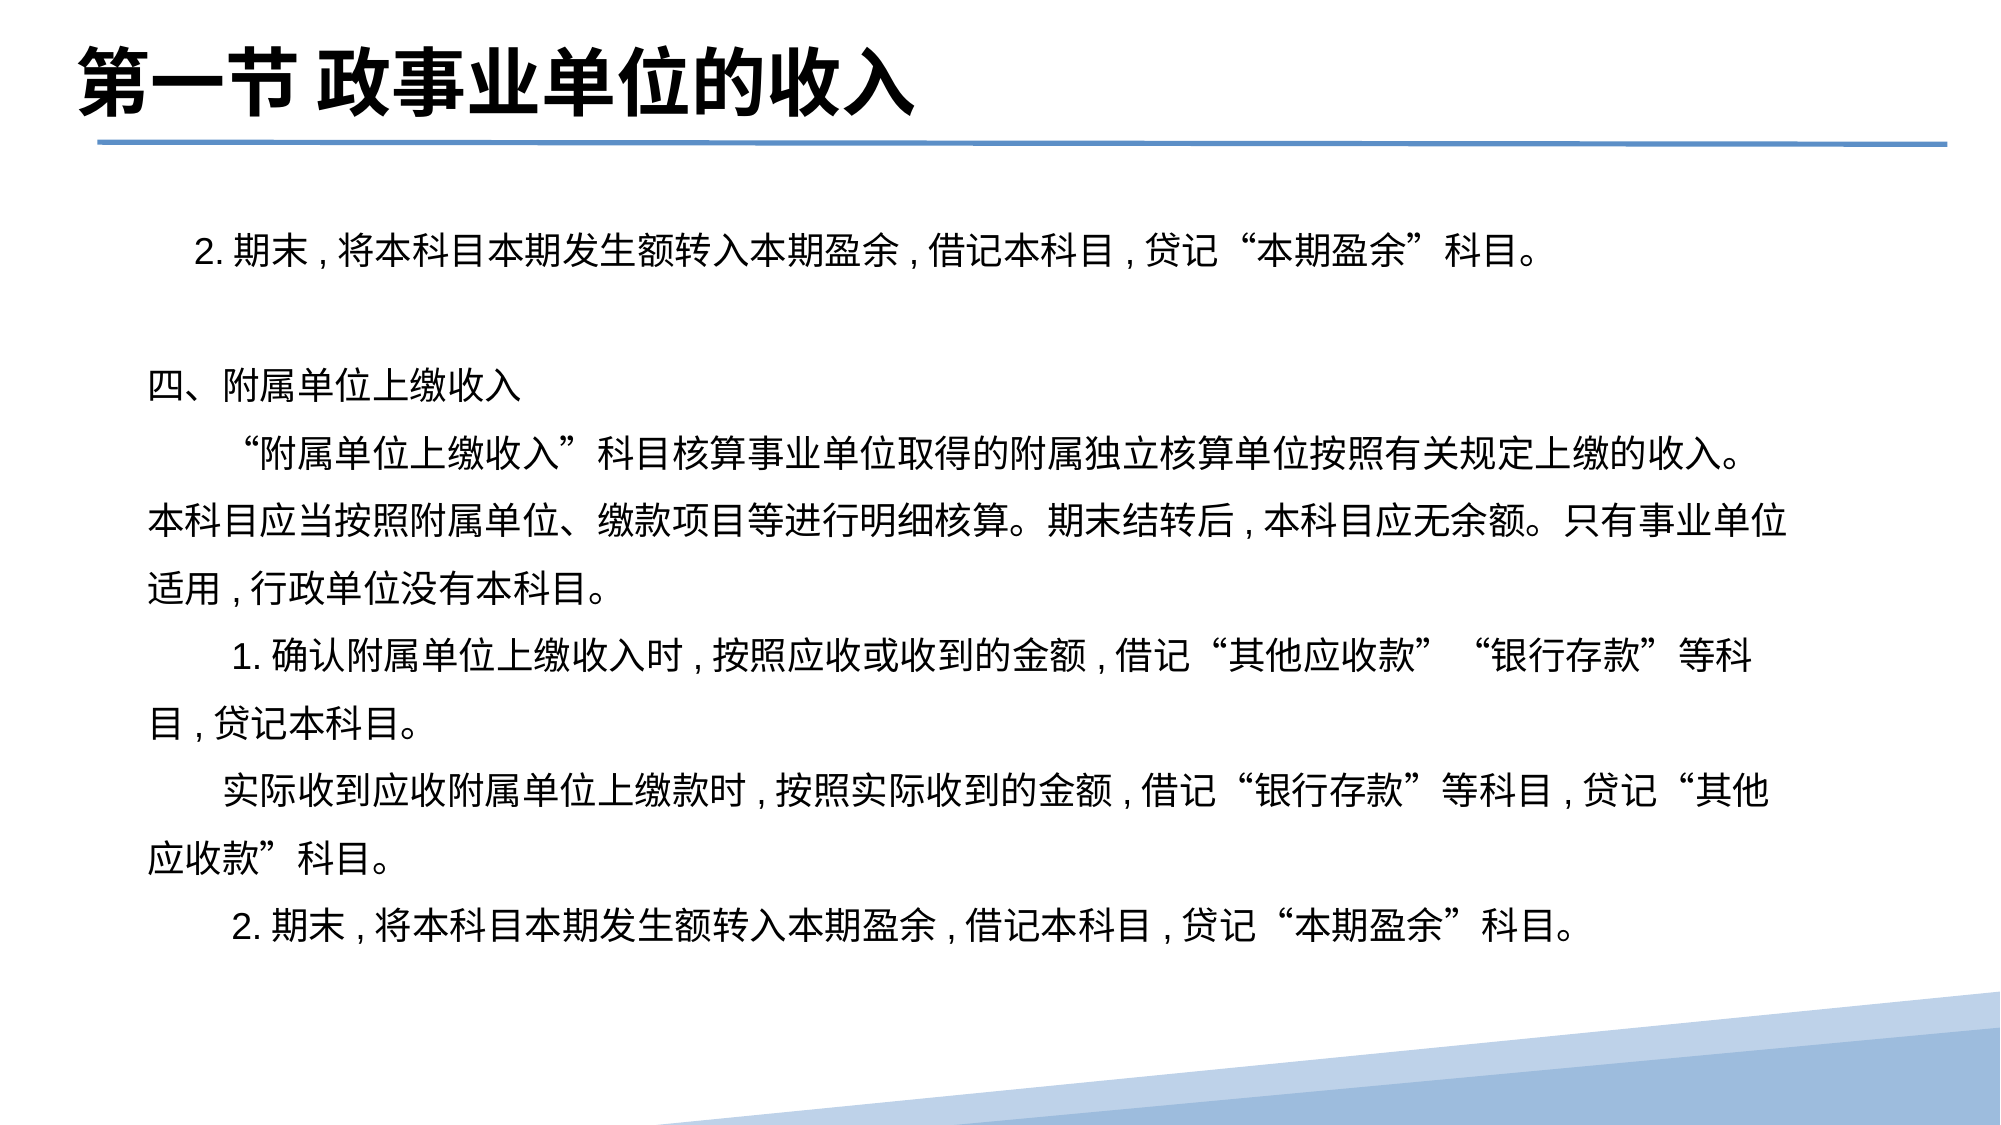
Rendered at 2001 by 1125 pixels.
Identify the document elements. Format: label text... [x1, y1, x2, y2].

text_box 第一节 政事业单位的收入 [75, 24, 1925, 125]
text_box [656, 991, 2000, 1125]
text_box 2.期末,将本科目本期发生额转入本期盈余,借记本科目,贷记“本期盈余”科目。 四、附属单位上缴收入 “附属单位上缴收入”科目核算事业单位取得的附属独立核算单位按照有关规定上缴的收入。本科目应当按照附属单位、缴款项目等进行明细核算。期末结转后,本科目应无余额。只有事业单位适用,行政单位没有本科目。 1.确认附属单位上缴收入时,按照应收或收到的金额,借记“其他应收款”“银行存款”等科目,贷记本科目。 实际收到应收附属单位上缴款时,按照实际收到的金额,借记“银行存款”等科目,贷记“其他应收款”科目。 2.期末,将本科目本期发生额转入本期盈余,借记本科目,贷记“本期盈余”科目。 [132, 197, 1806, 895]
